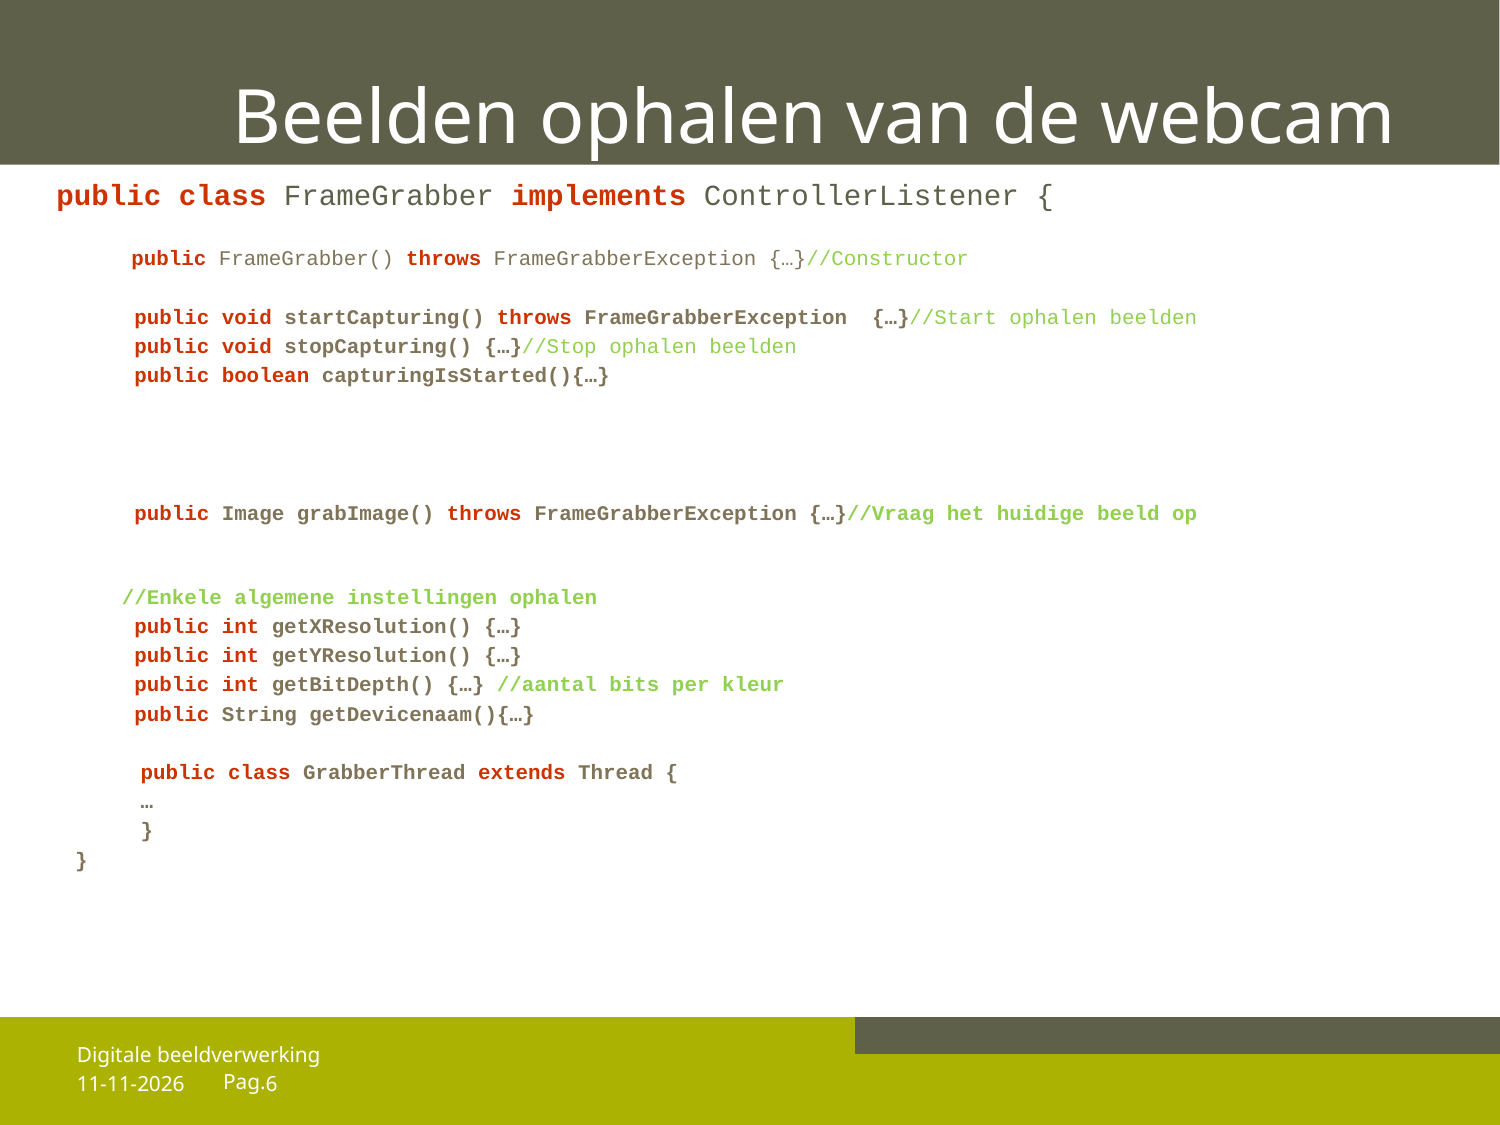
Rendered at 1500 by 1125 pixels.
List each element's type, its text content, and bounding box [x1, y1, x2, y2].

slide_number 6 [265, 1071, 316, 1105]
list public class FrameGrabber implements ControllerListener { public FrameGrabber() throws FrameGrabberException {…}//Constructor public void startCapturing() throws FrameGrabberException {…}//Start ophalen beelden public void stopCapturing() {…}//Stop ophalen beelden public boolean capturingIsStarted(){…} public Image grabImage() throws FrameGrabberException {…}//Vraag het huidige beeld op //Enkele algemene instellingen ophalen public int getXResolution() {…} public int getYResolution() {…} public int getBitDepth() {…} //aantal bits per kleur public String getDevicenaam(){…} public class GrabberThread extends Thread { … } } [0, 176, 1500, 984]
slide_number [76, 1071, 203, 1105]
footer Digitale beeldverwerking [76, 1034, 515, 1071]
title Beelden ophalen van de webcam [0, 0, 1500, 165]
